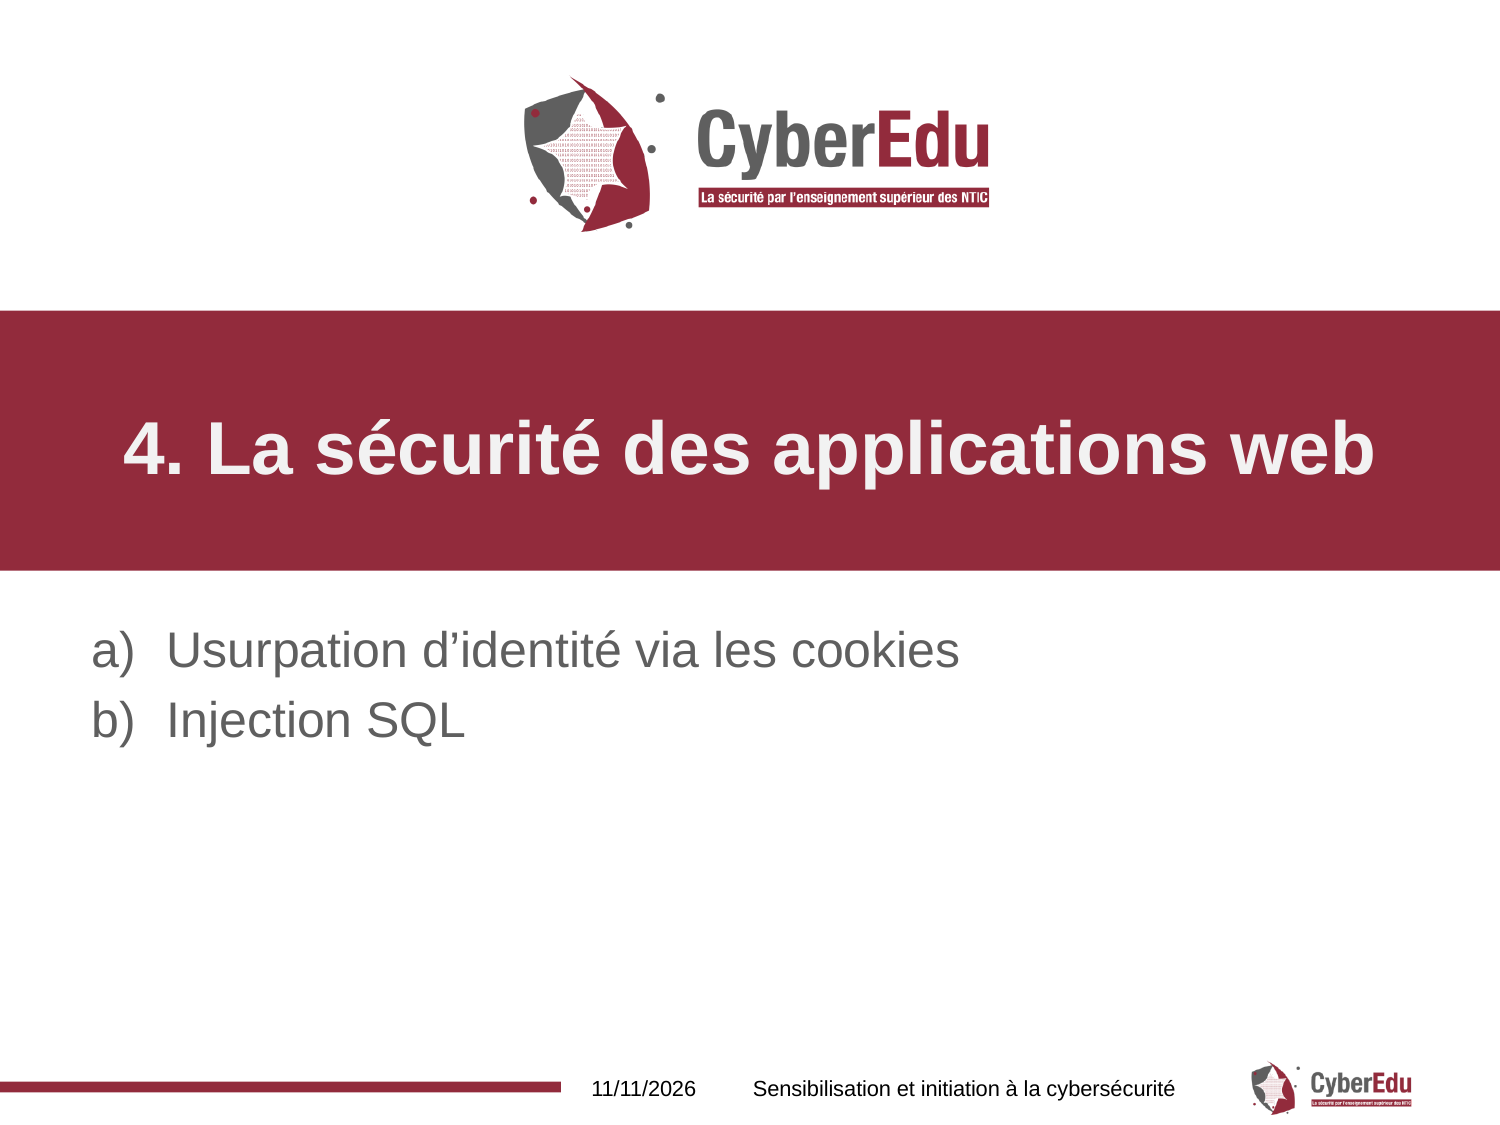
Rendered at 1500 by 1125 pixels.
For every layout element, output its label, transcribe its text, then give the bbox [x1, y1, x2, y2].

list Usurpation d’identité via les cookies Injection SQL [76, 609, 1424, 1047]
picture [509, 75, 991, 232]
picture [1246, 1060, 1412, 1115]
title 4. La sécurité des applications web [75, 338, 1425, 551]
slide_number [561, 1057, 727, 1118]
footer Sensibilisation et initiation à la cybersécurité [738, 1057, 1236, 1118]
